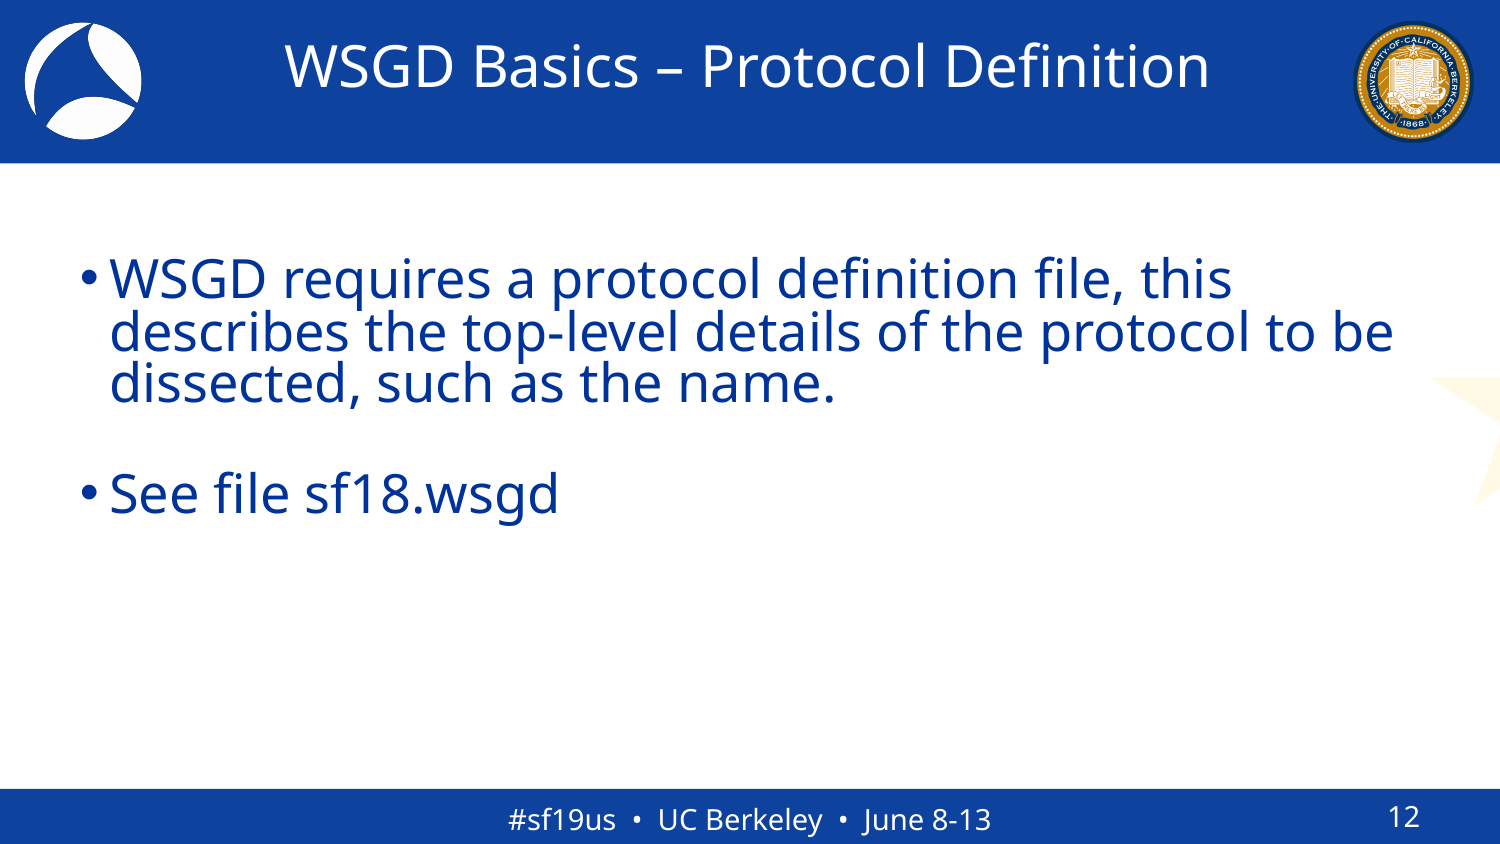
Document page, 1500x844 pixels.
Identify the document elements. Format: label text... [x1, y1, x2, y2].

picture [24, 22, 142, 140]
picture [1353, 21, 1474, 143]
list WSGD Basics – Protocol Definition [147, 0, 1341, 139]
list WSGD requires a protocol definition file, this describes the top-level details of the protocol to be dissected, such as the name. See file sf18.wsgd [64, 173, 1436, 788]
